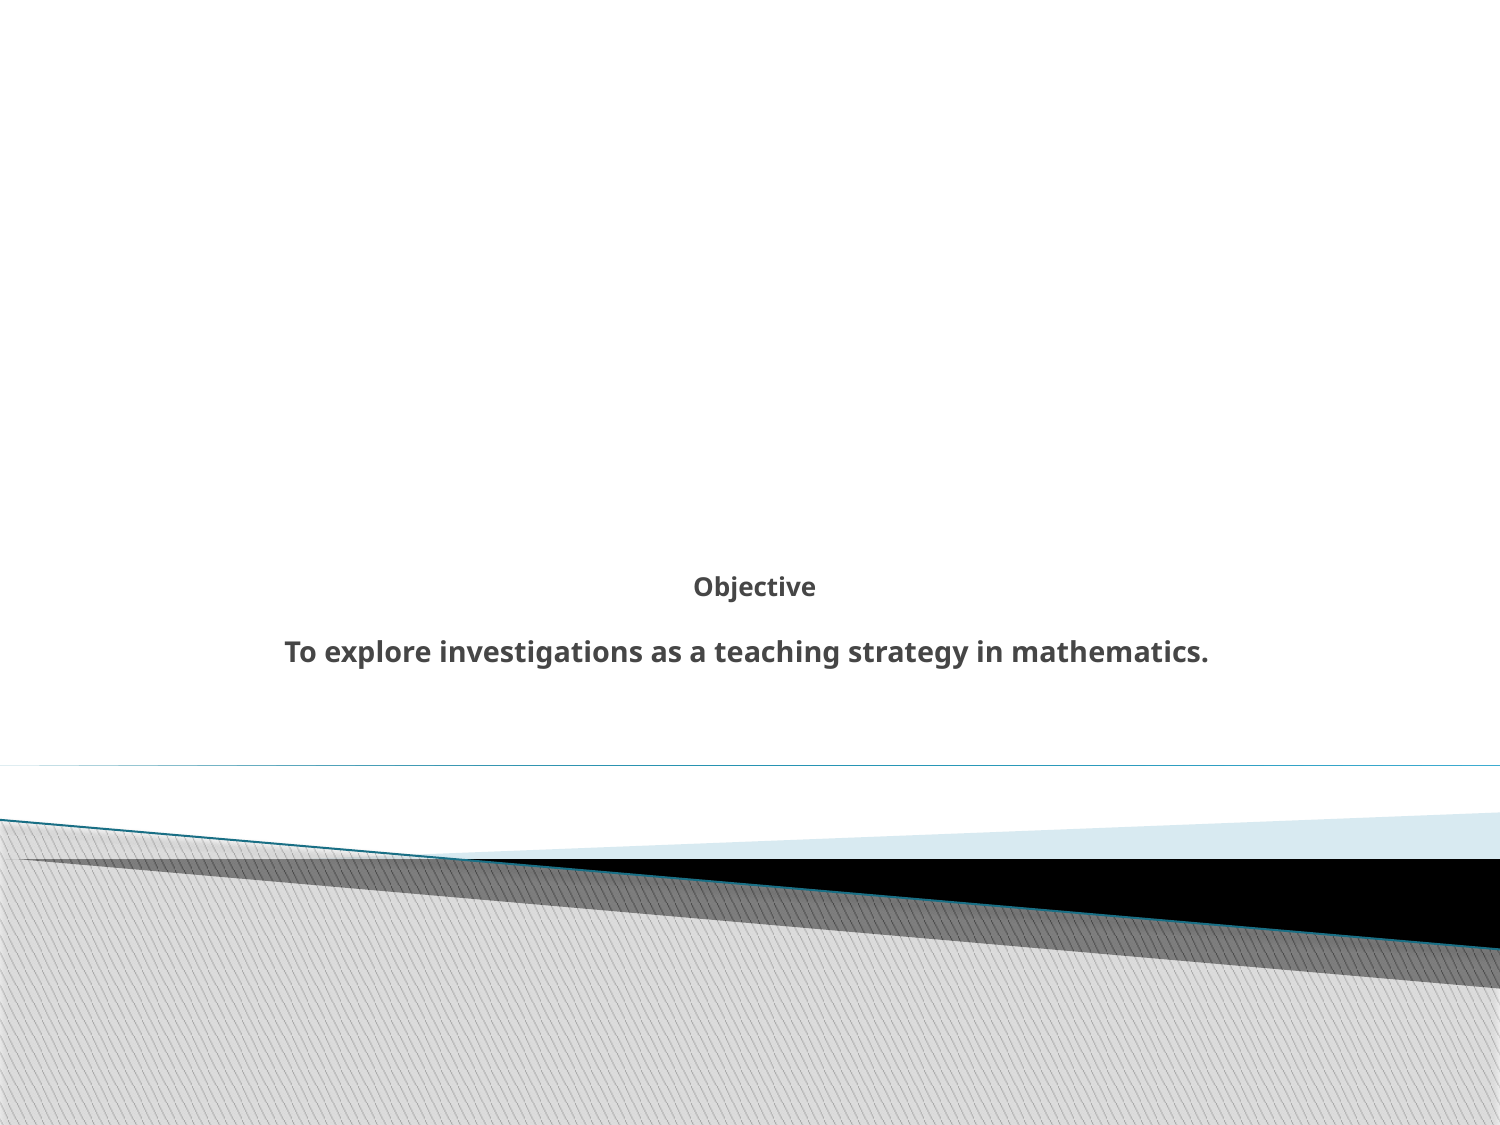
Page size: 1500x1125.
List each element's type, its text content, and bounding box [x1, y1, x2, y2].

title Objective To explore investigations as a teaching strategy in mathematics. [117, 375, 1393, 676]
picture [5, 859, 1500, 989]
